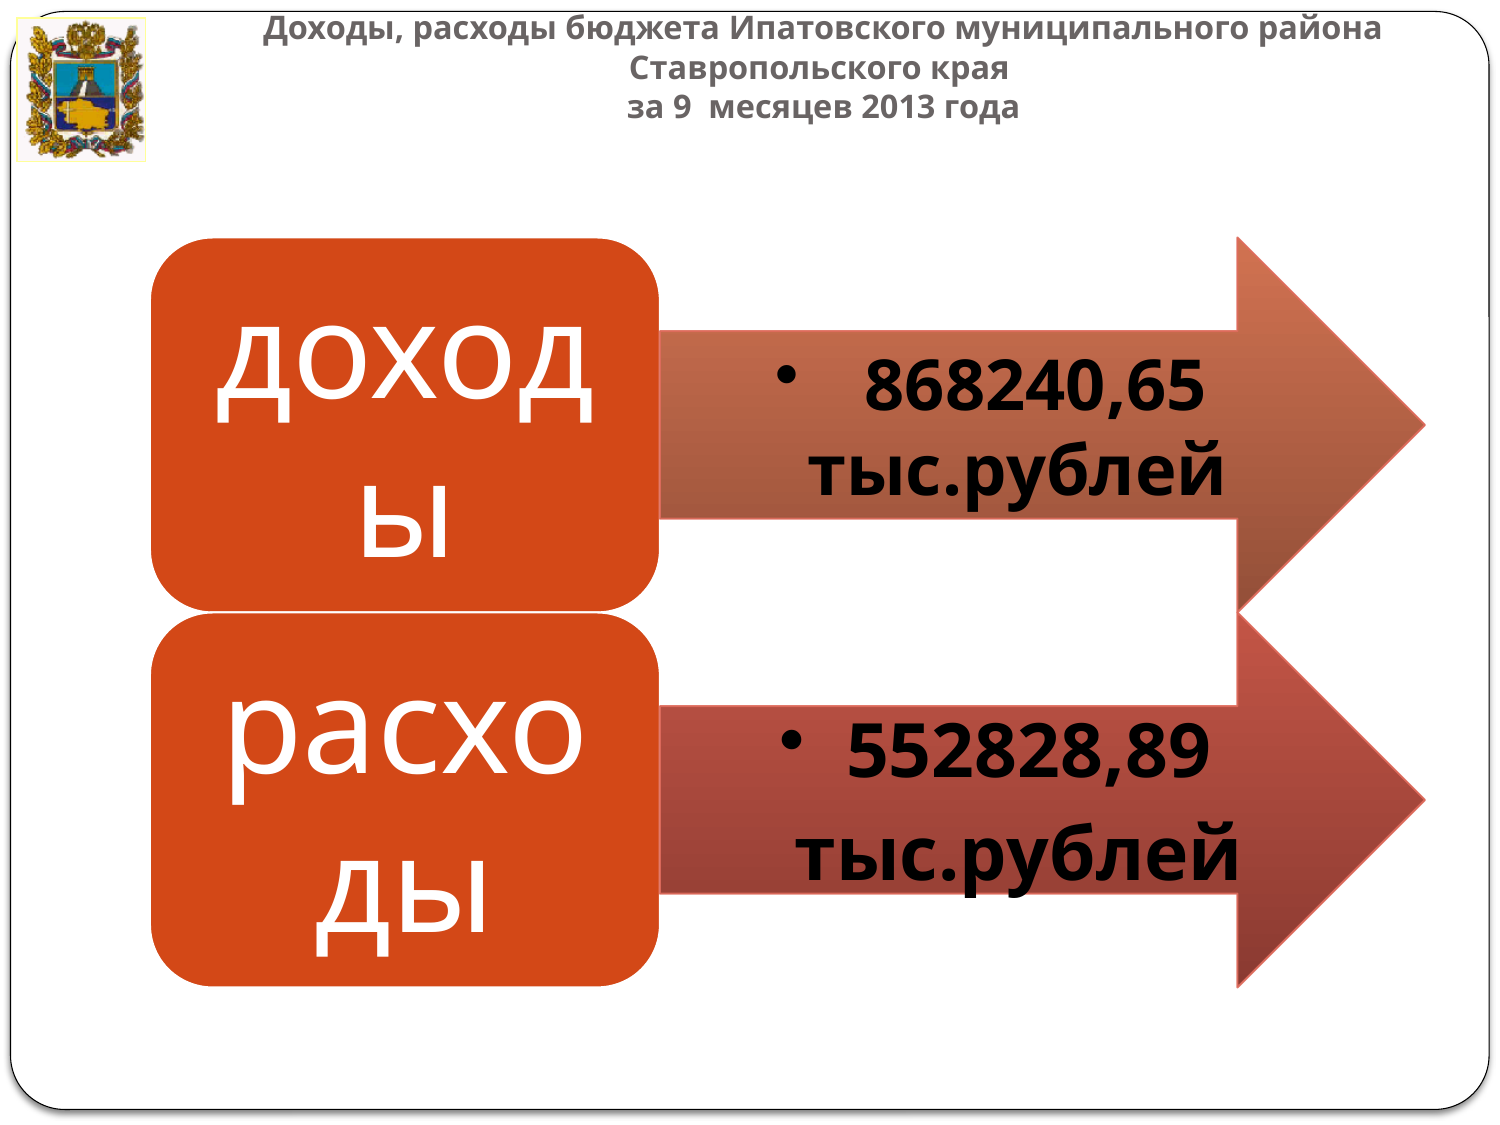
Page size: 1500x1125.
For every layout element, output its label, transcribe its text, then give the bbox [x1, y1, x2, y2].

title Доходы, расходы бюджета Ипатовского муниципального района Ставропольского края за 9 месяцев 2013 года [222, 0, 1425, 200]
picture [17, 18, 145, 162]
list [149, 237, 1426, 988]
